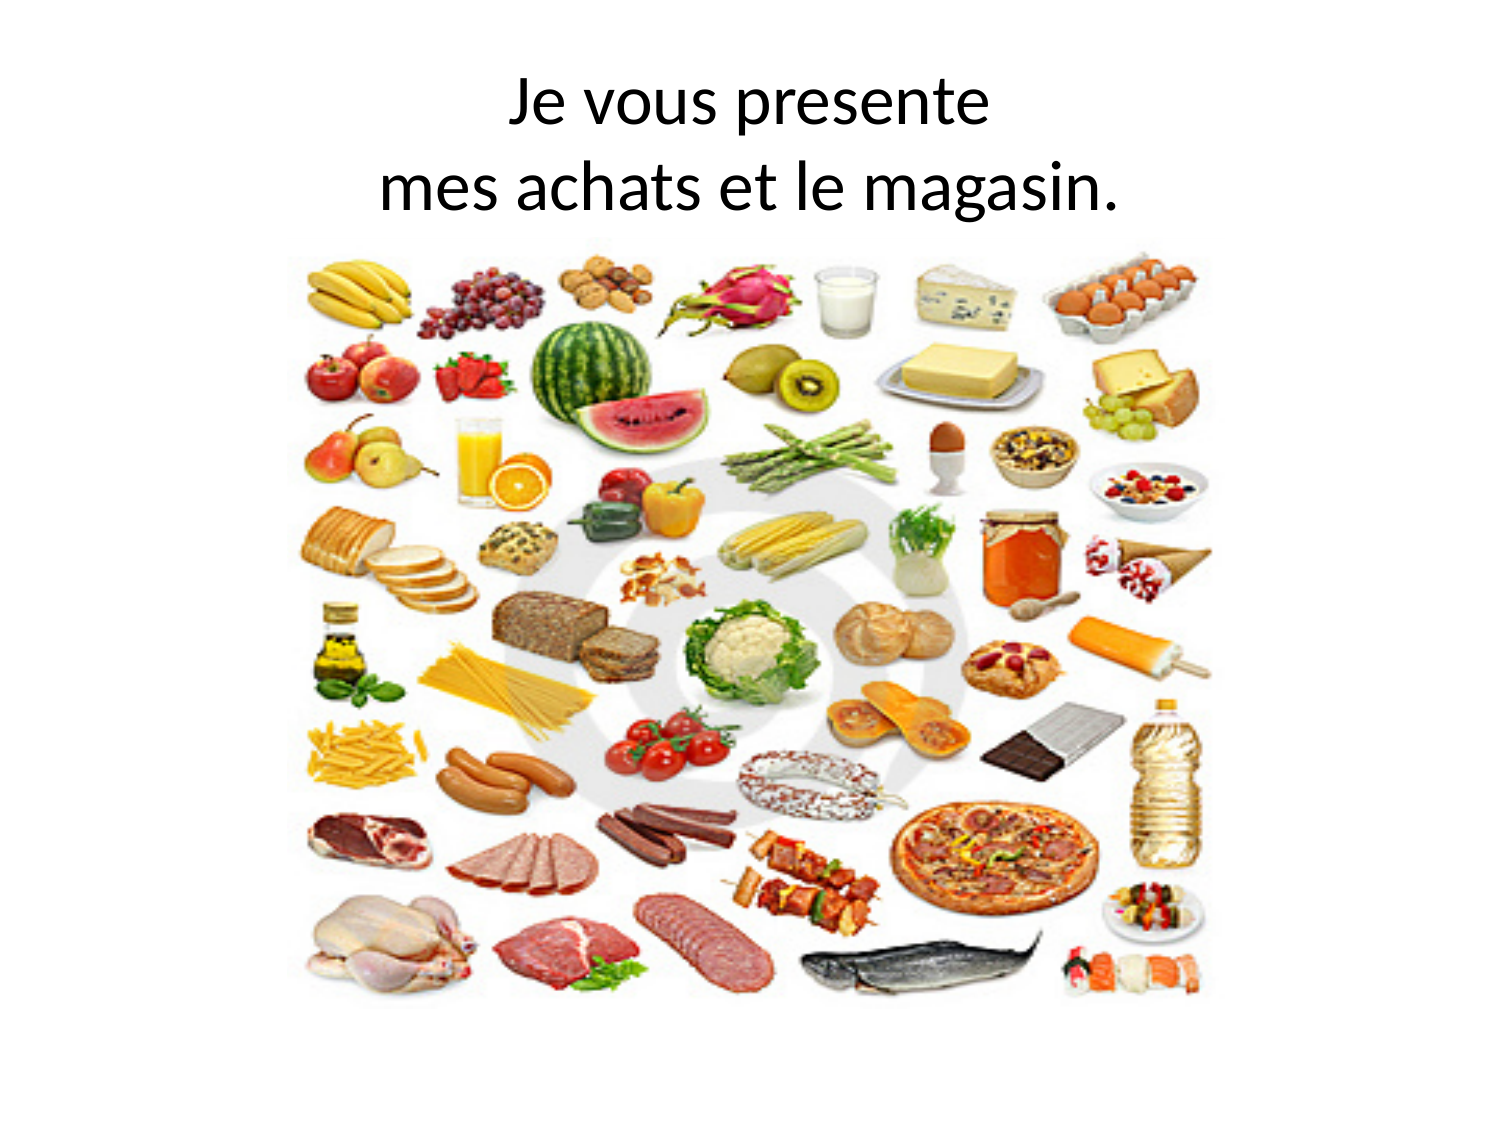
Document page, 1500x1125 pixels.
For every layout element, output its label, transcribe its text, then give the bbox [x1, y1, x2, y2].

title Je vous presente mes achats et le magasin. [75, 45, 1425, 233]
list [287, 237, 1226, 1009]
